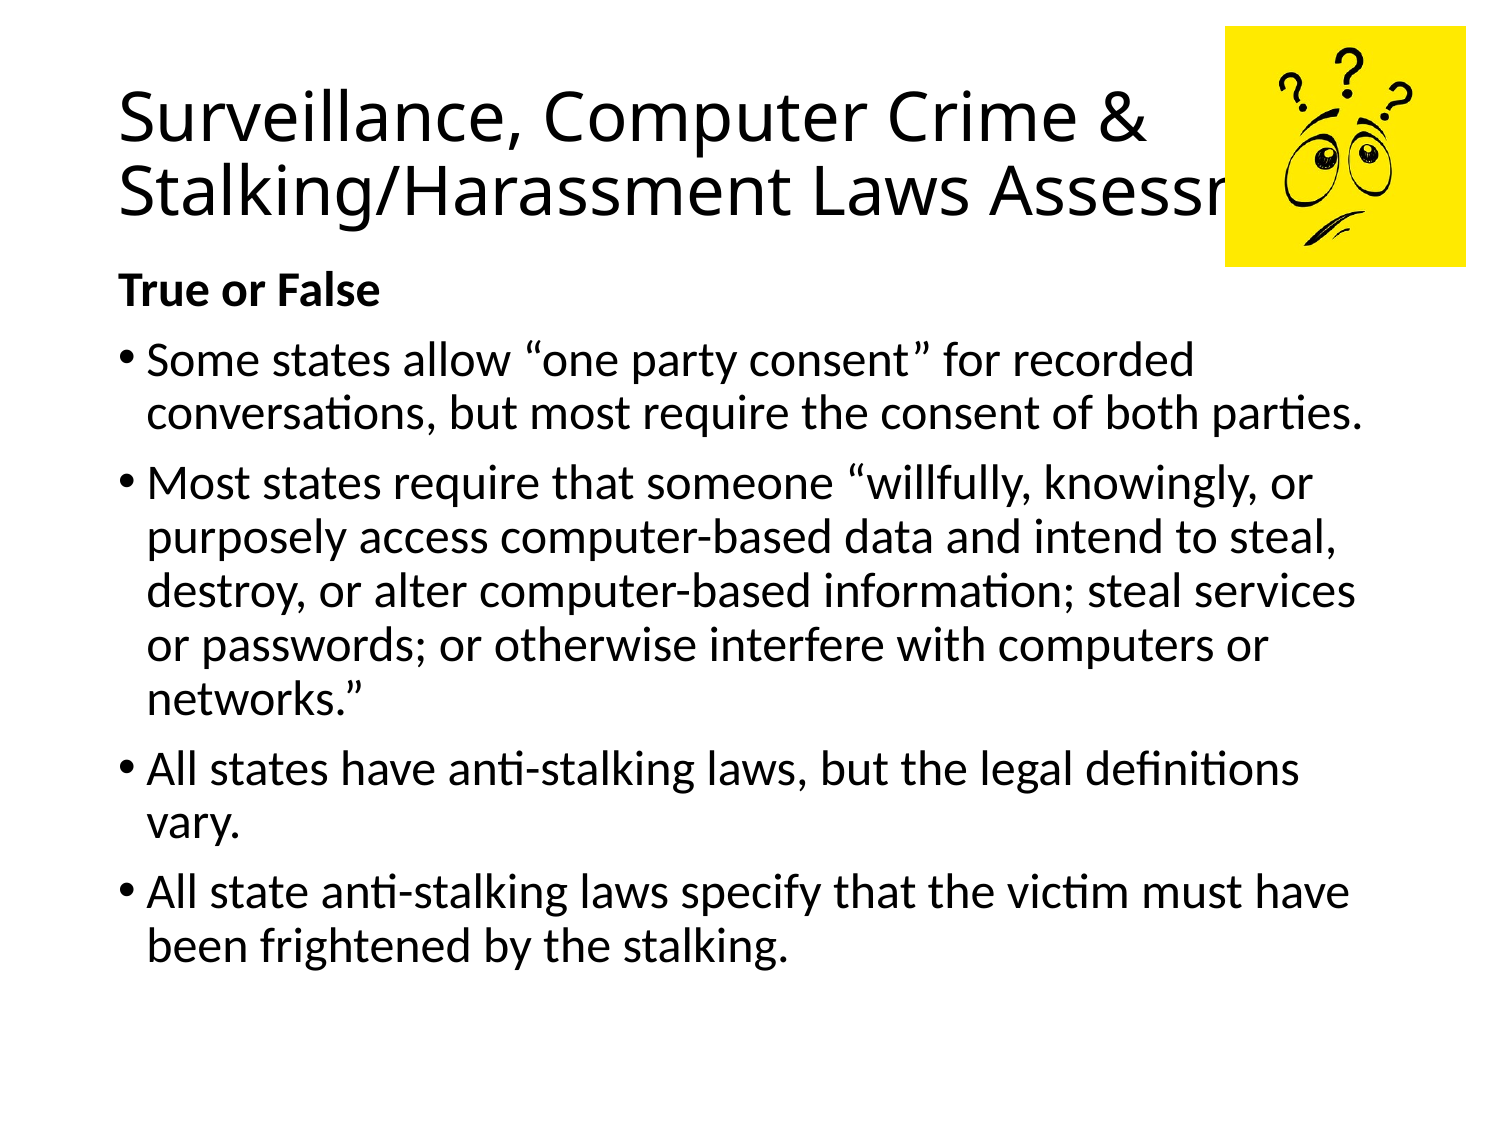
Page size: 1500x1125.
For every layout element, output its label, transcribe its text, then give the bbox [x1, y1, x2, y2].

title Surveillance, Computer Crime & Stalking/Harassment Laws Assessment [102, 47, 1225, 255]
picture [1225, 26, 1466, 267]
list True or False Some states allow “one party consent” for recorded conversations, but most require the consent of both parties. Most states require that someone “willfully, knowingly, or purposely access computer-based data and intend to steal, destroy, or alter computer-based information; steal services or passwords; or otherwise interfere with computers or networks.” All states have anti-stalking laws, but the legal definitions vary. All state anti-stalking laws specify that the victim must have been frightened by the stalking. [102, 255, 1398, 970]
